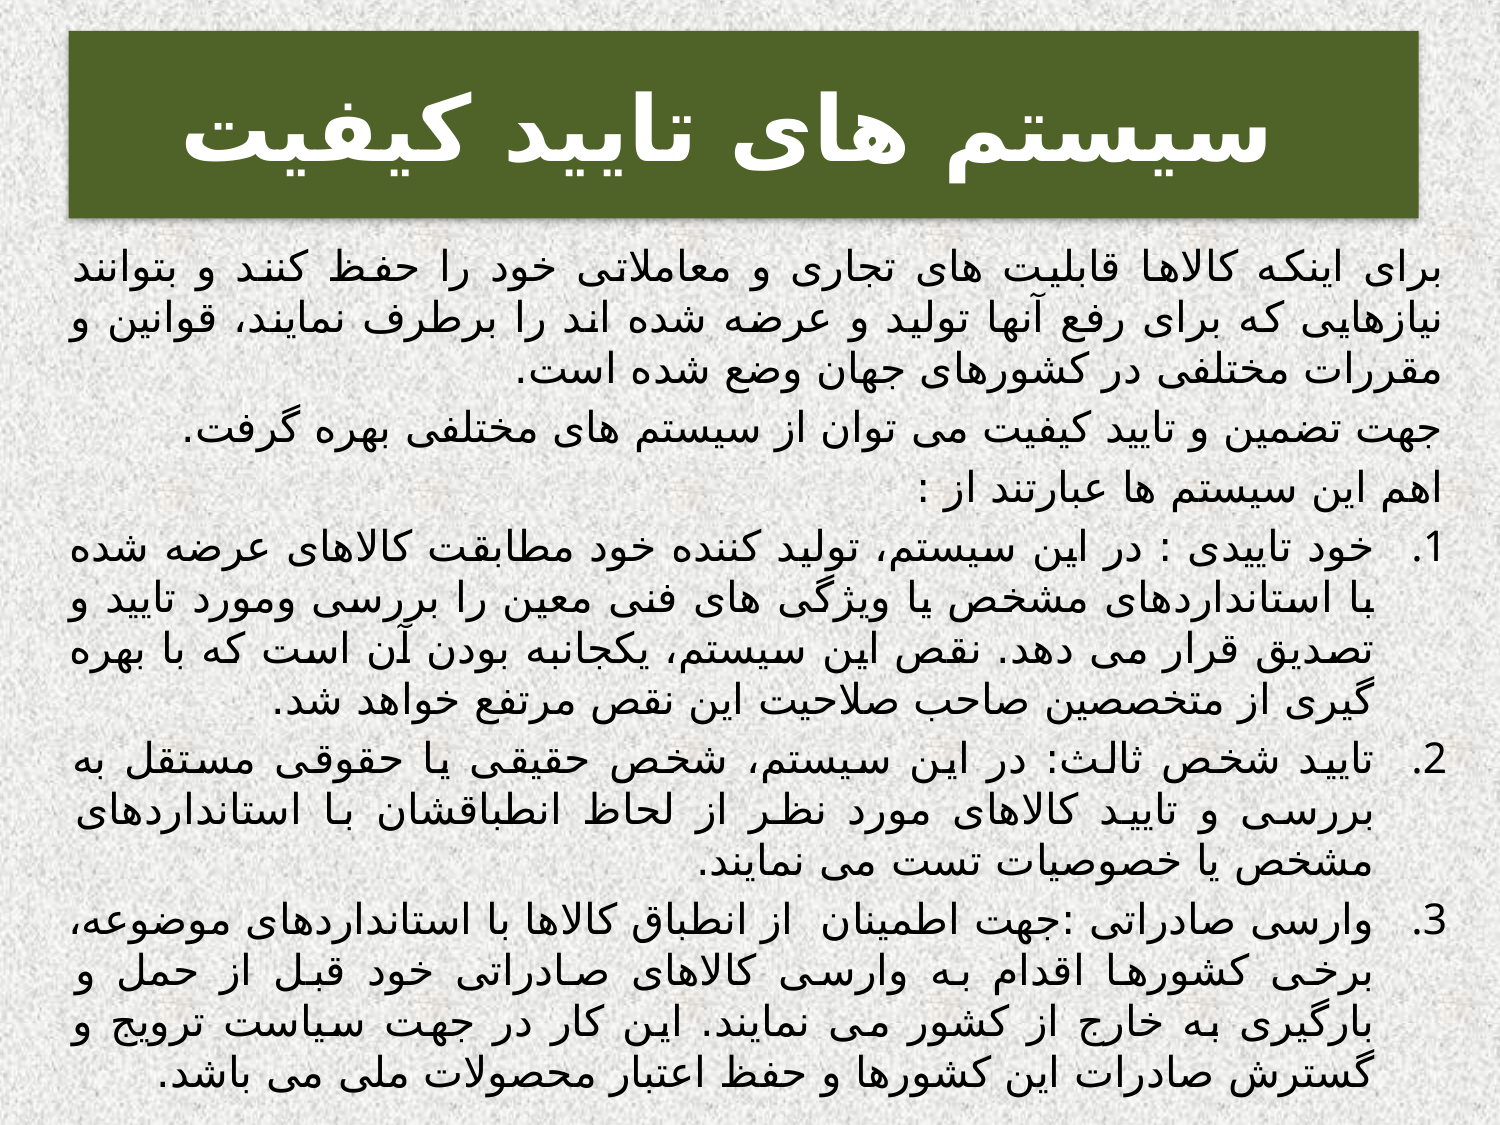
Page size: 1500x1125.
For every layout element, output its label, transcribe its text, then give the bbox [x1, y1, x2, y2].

list برای اینکه کالاها قابلیت های تجاری و معاملاتی خود را حفظ کنند و بتوانند نیازهایی که برای رفع آنها تولید و عرضه شده اند را برطرف نمایند، قوانین و مقررات مختلفی در کشورهای جهان وضع شده است. جهت تضمین و تایید کیفیت می توان از سیستم های مختلفی بهره گرفت. اهم این سیستم ها عبارتند از : خود تاییدی : در این سیستم، تولید کننده خود مطابقت کالاهای عرضه شده با استانداردهای مشخص یا ویژگی های فنی معین را بررسی ومورد تایید و تصدیق قرار می دهد. نقص این سیستم، یکجانبه بودن آن است که با بهره گیری از متخصصین صاحب صلاحیت این نقص مرتفع خواهد شد. تایید شخص ثالث: در این سیستم، شخص حقیقی یا حقوقی مستقل به بررسی و تایید کالاهای مورد نظر از لحاظ انطباقشان با استانداردهای مشخص یا خصوصیات تست می نمایند. وارسی صادراتی :جهت اطمینان از انطباق کالاها با استانداردهای موضوعه، برخی کشورها اقدام به وارسی کالاهای صادراتی خود قبل از حمل و بارگیری به خارج از کشور می نمایند. این کار در جهت سیاست ترویج و گسترش صادرات این کشورها و حفظ اعتبار محصولات ملی می باشد. [53, 231, 1459, 1125]
picture [0, 0, 1500, 1125]
title سیستم های تایید کیفیت [68, 30, 1419, 219]
